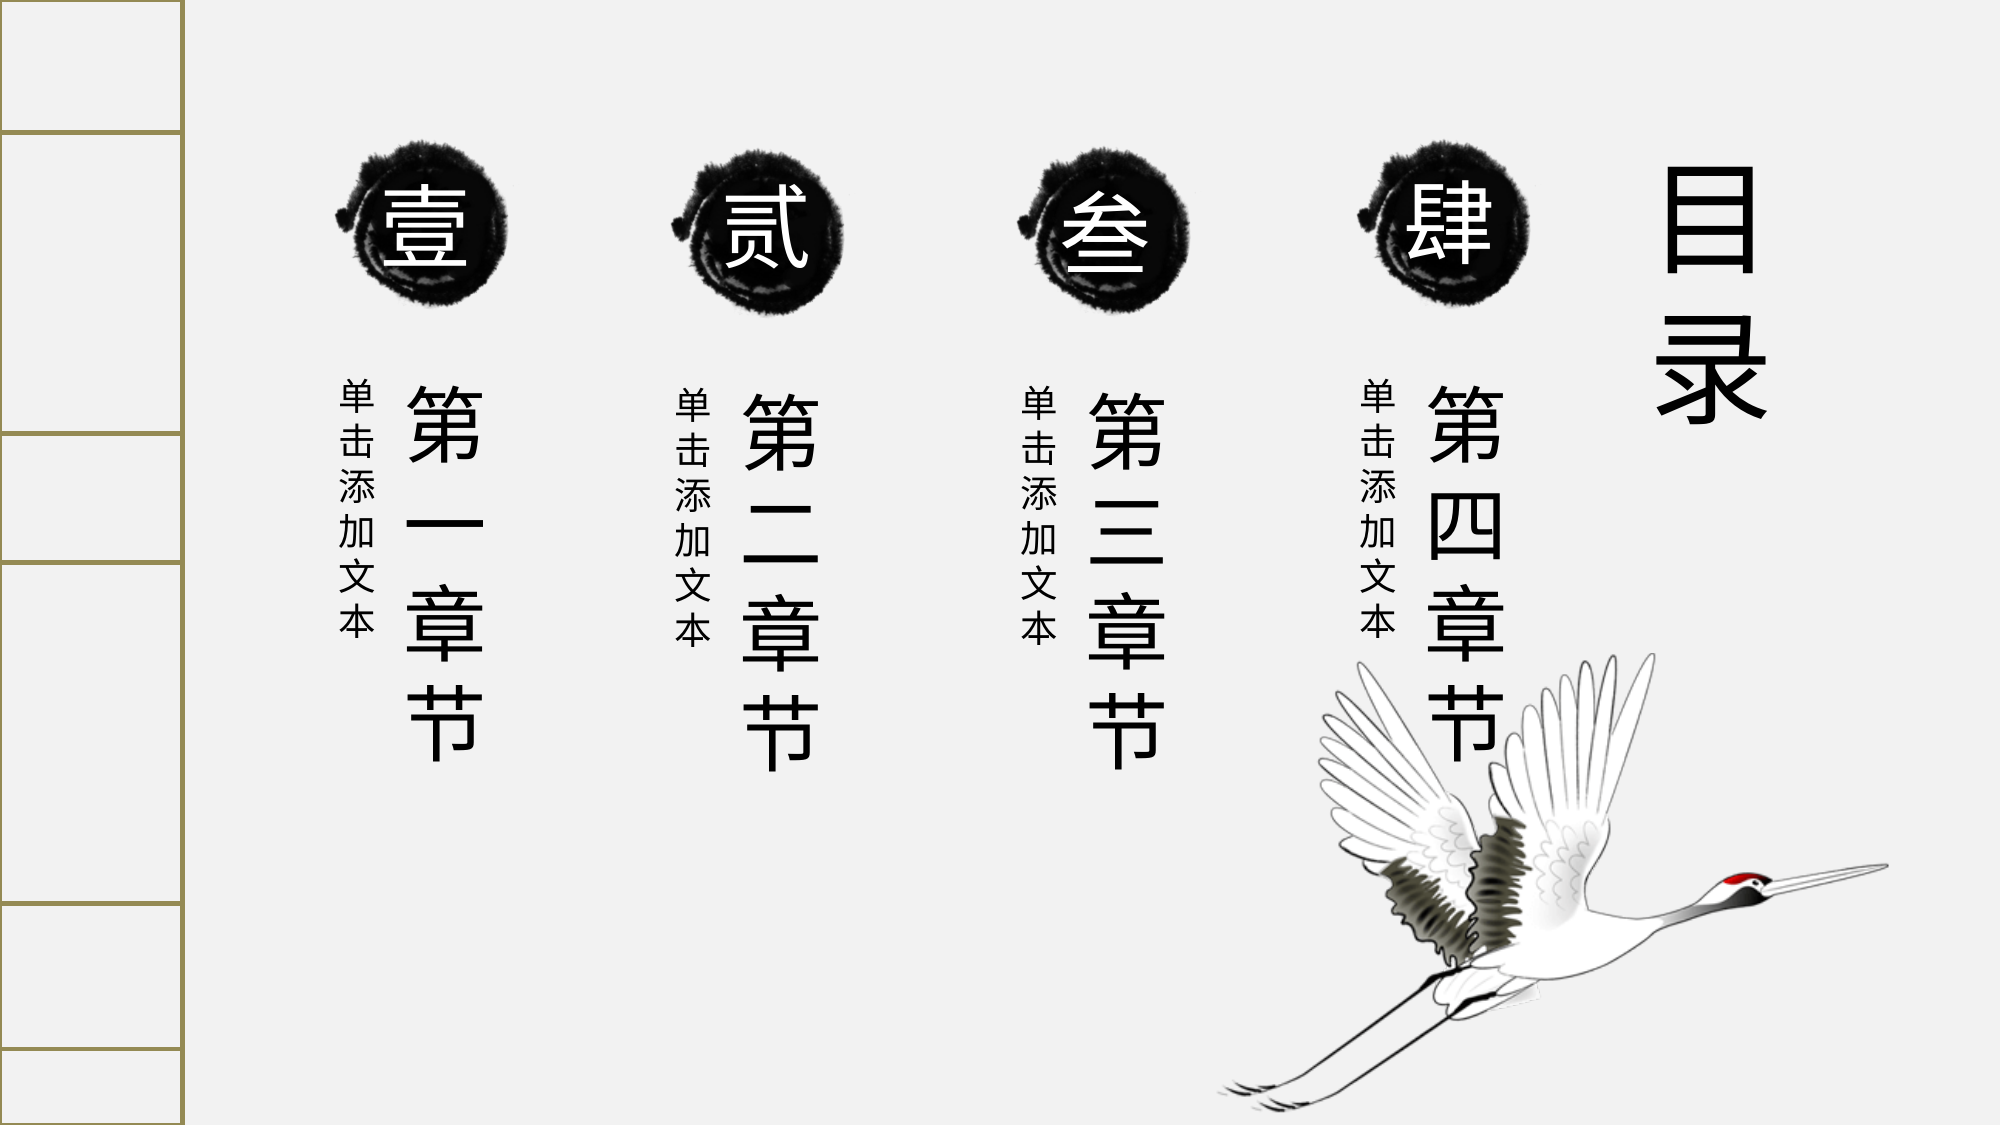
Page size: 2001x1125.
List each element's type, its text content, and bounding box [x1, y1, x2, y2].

text_box [0, 0, 184, 1125]
text_box 第一章节 [388, 365, 436, 780]
picture [640, 125, 882, 335]
picture [986, 123, 1228, 333]
text_box 单击添加文本 [1005, 372, 1054, 658]
text_box 目录 [1633, 132, 1750, 448]
text_box 第二章节 [724, 374, 772, 789]
picture [304, 116, 546, 326]
text_box 第三章节 [1070, 372, 1118, 788]
text_box 第四章节 [1409, 365, 1458, 653]
text_box 单击添加文本 [659, 374, 708, 660]
picture [1326, 116, 1568, 326]
text_box 单击添加文本 [1345, 365, 1393, 650]
picture [1073, 653, 2000, 1117]
text_box 单击添加文本 [323, 365, 372, 650]
